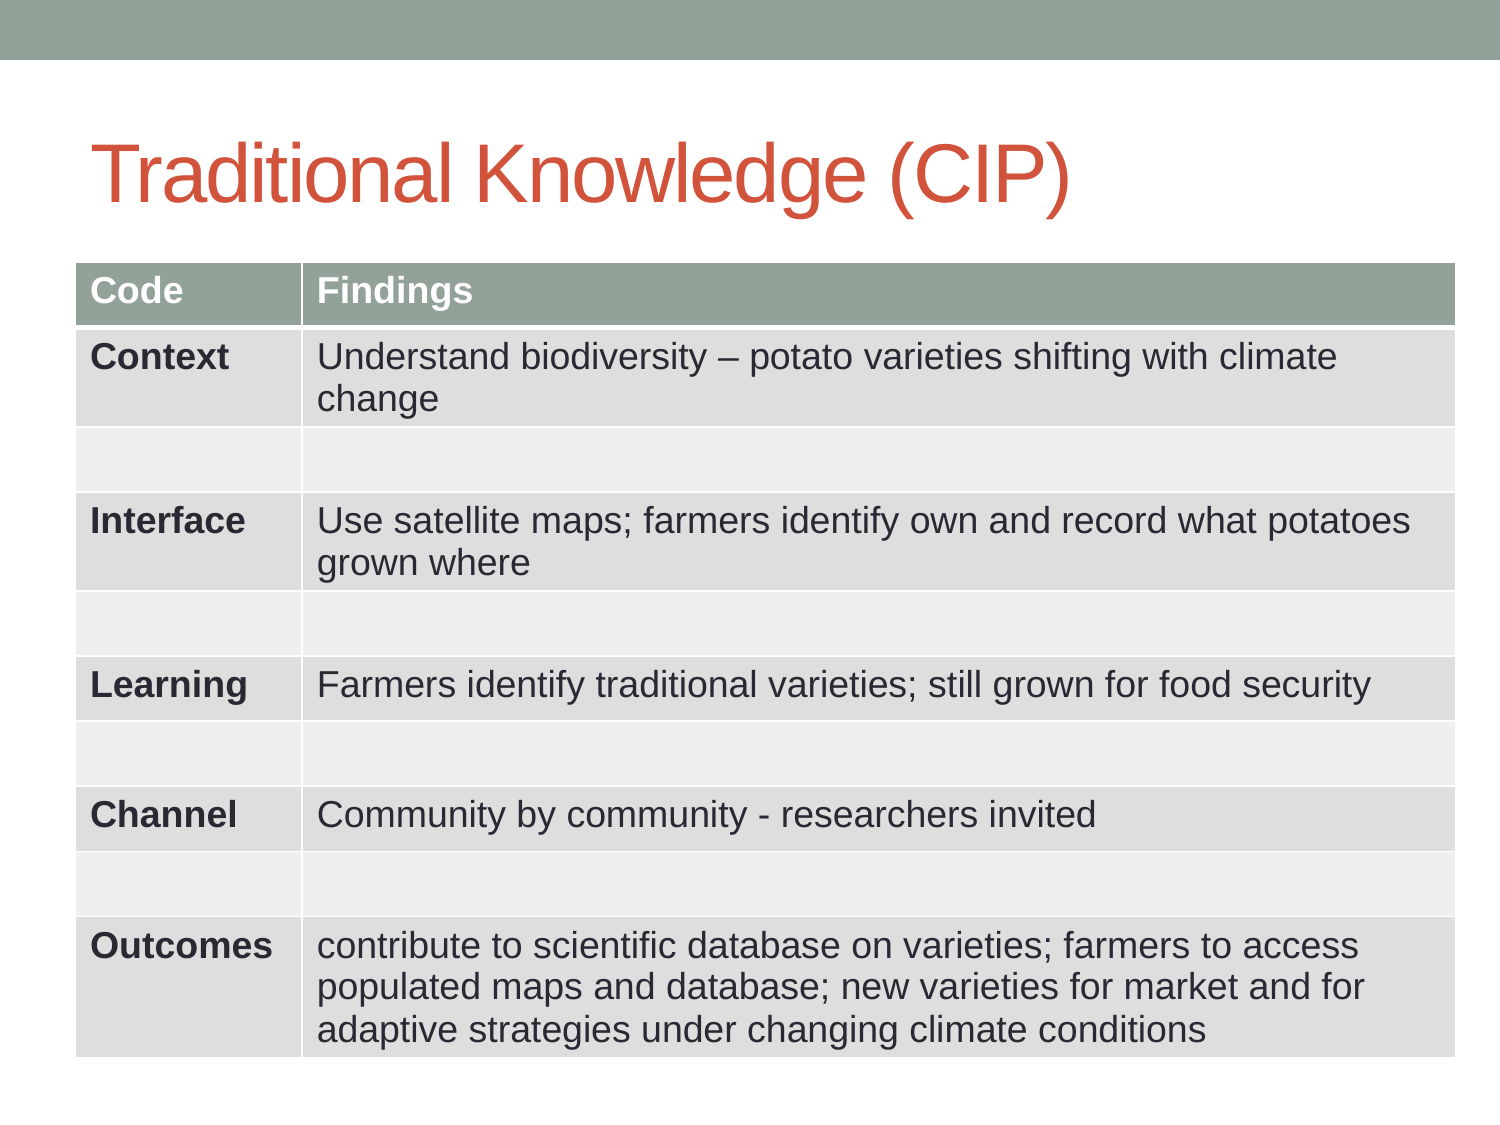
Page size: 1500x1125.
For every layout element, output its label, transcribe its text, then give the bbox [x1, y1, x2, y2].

table_cell Channel [76, 787, 301, 851]
table_cell [303, 428, 1455, 491]
table_cell Context [76, 330, 301, 426]
table_cell [76, 722, 301, 785]
table_header Code [76, 263, 301, 325]
table_cell [76, 852, 301, 916]
table_cell Community by community - researchers invited [303, 787, 1455, 851]
table_cell Farmers identify traditional varieties; still grown for food security [303, 657, 1455, 720]
table_cell Learning [76, 657, 301, 720]
table_cell [303, 722, 1455, 785]
table_cell Understand biodiversity – potato varieties shifting with climate change [303, 330, 1455, 426]
table_cell Outcomes [76, 917, 301, 1057]
table_cell Interface [76, 493, 301, 590]
table_cell [76, 428, 301, 491]
table_cell [303, 592, 1455, 655]
title Traditional Knowledge (CIP) [75, 87, 1425, 250]
table_cell [76, 592, 301, 655]
table_header Findings [303, 263, 1455, 325]
table_cell Use satellite maps; farmers identify own and record what potatoes grown where [303, 493, 1455, 590]
table_cell contribute to scientific database on varieties; farmers to access populated maps and database; new varieties for market and for adaptive strategies under changing climate conditions [303, 917, 1455, 1057]
table_cell [303, 852, 1455, 916]
